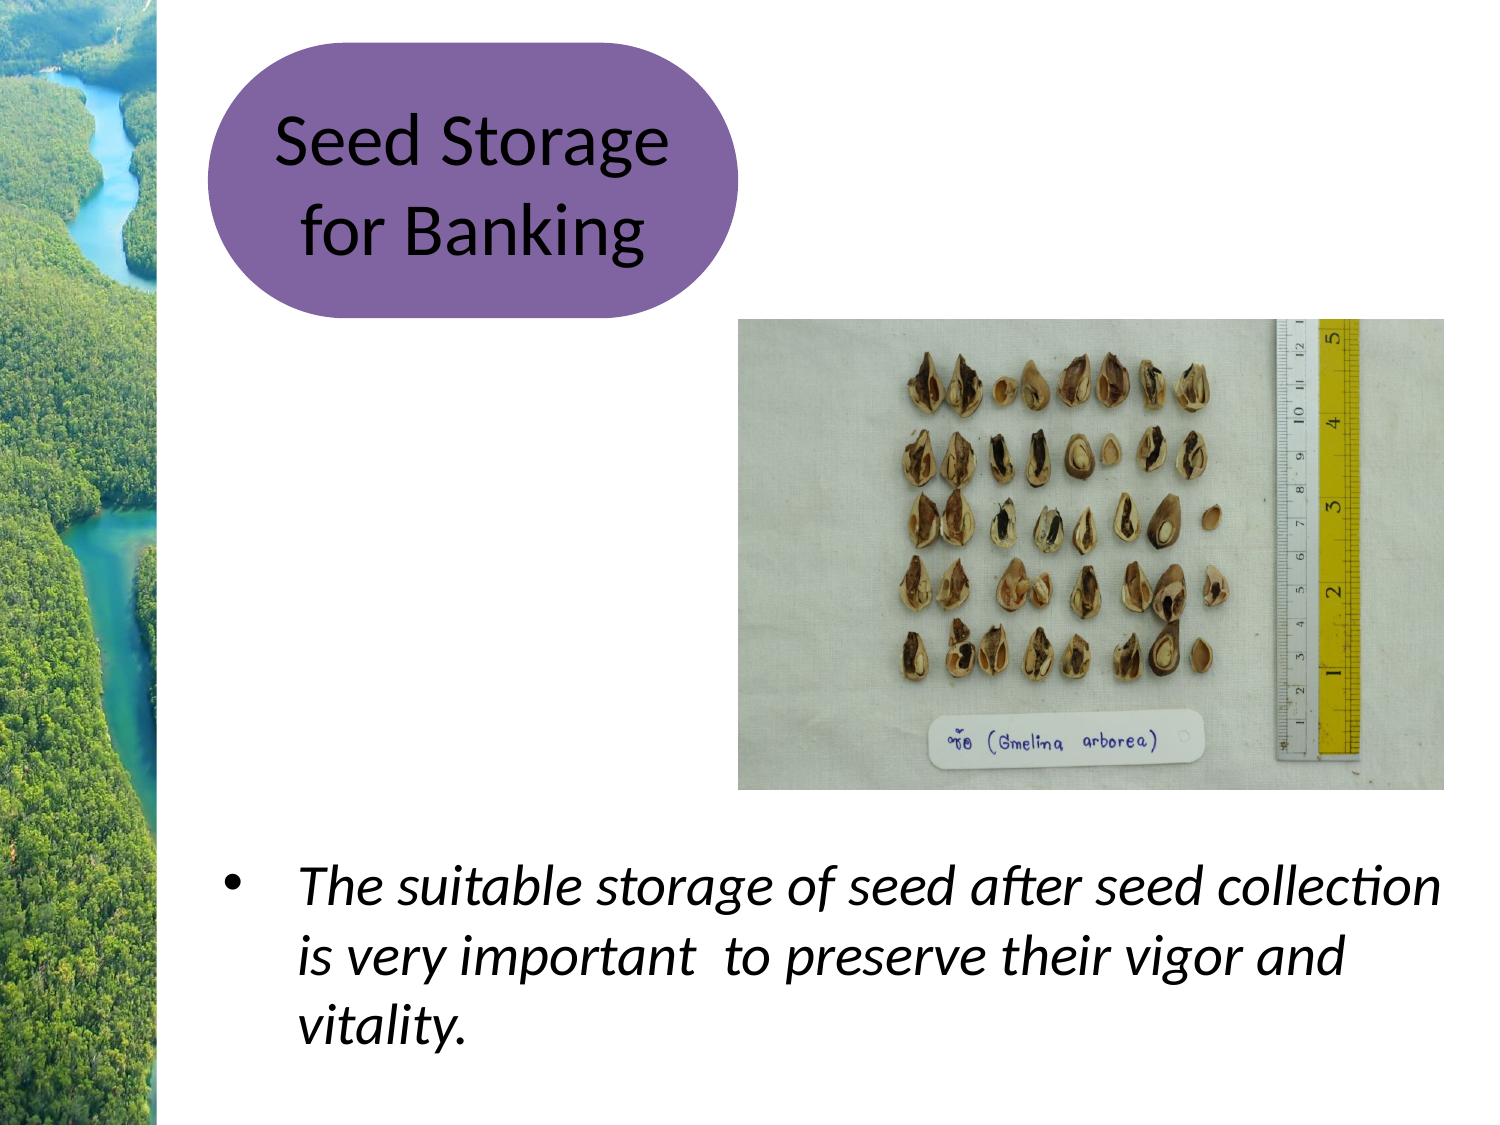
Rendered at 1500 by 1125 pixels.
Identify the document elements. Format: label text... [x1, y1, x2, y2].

picture [737, 319, 1444, 791]
text_box The suitable storage of seed after seed collection is very important to preserve their vigor and vitality. [207, 839, 1461, 1065]
picture [0, 0, 157, 1125]
text_box Seed Storage for Banking [207, 42, 739, 319]
